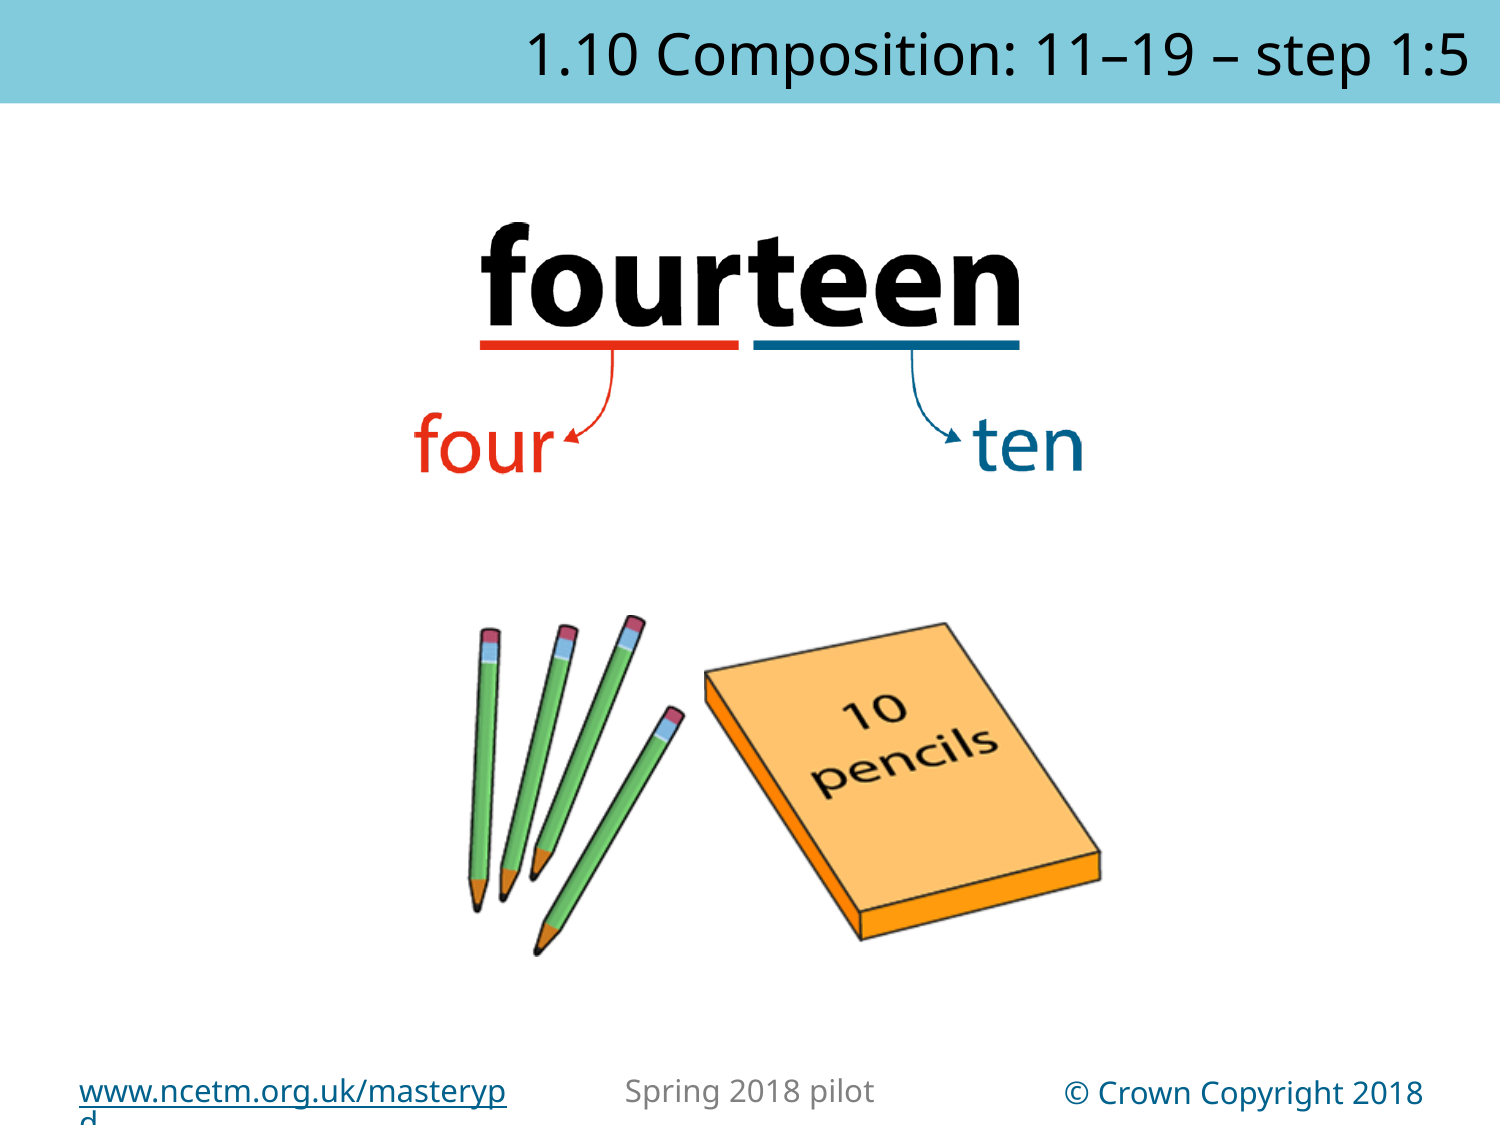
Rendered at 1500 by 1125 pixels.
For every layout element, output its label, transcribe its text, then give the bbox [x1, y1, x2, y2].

picture [456, 614, 693, 958]
list 1.10 Composition: 11–19 – step 1:5 [0, 0, 1500, 104]
picture [875, 351, 1086, 480]
picture [414, 206, 1086, 480]
picture [704, 610, 1106, 953]
